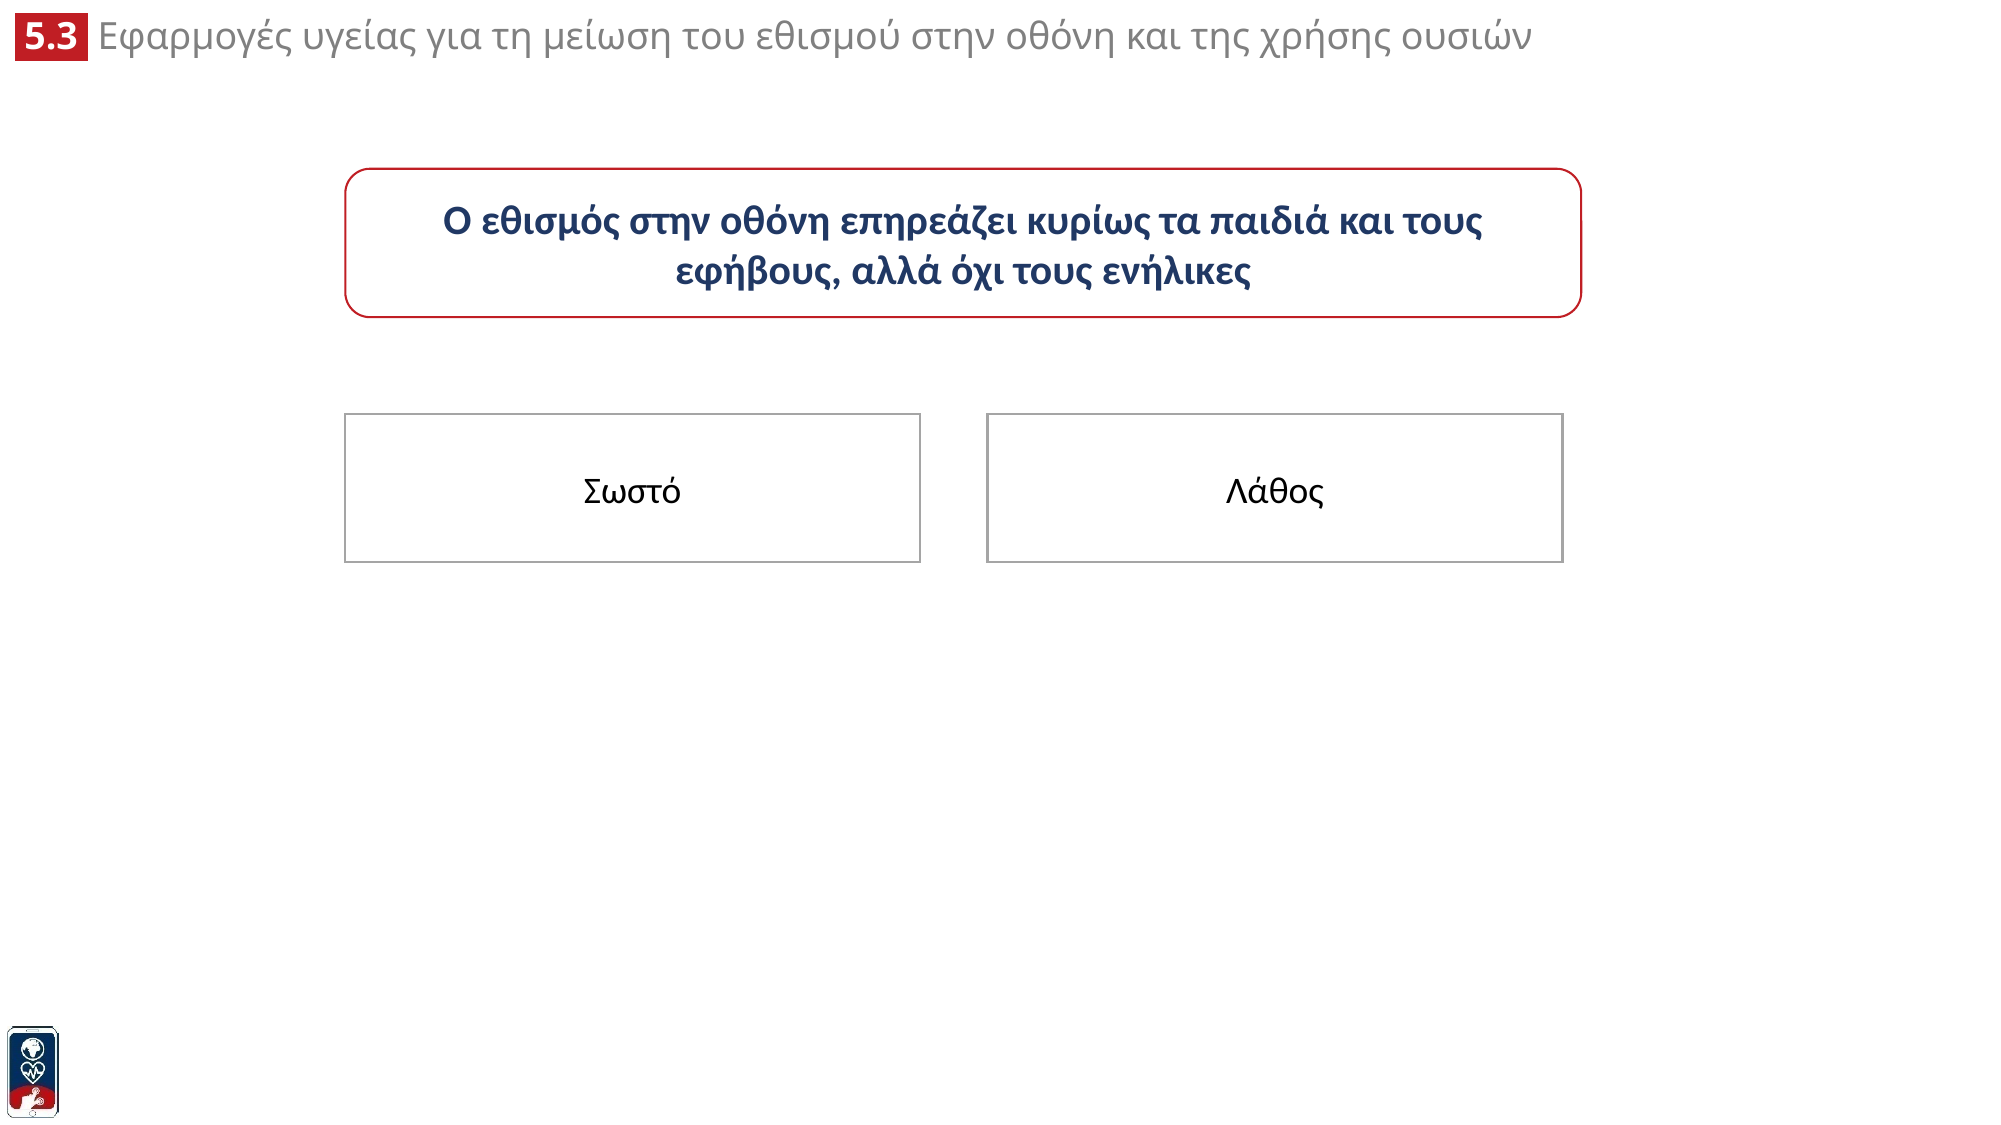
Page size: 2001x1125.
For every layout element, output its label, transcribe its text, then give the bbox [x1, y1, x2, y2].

text_box Ο εθισμός στην οθόνη επηρεάζει κυρίως τα παιδιά και τους εφήβους, αλλά όχι τους ενήλικες [344, 167, 1583, 319]
text_box Σωστό [344, 413, 921, 563]
text_box Λάθος [986, 413, 1564, 563]
picture [7, 1026, 59, 1118]
